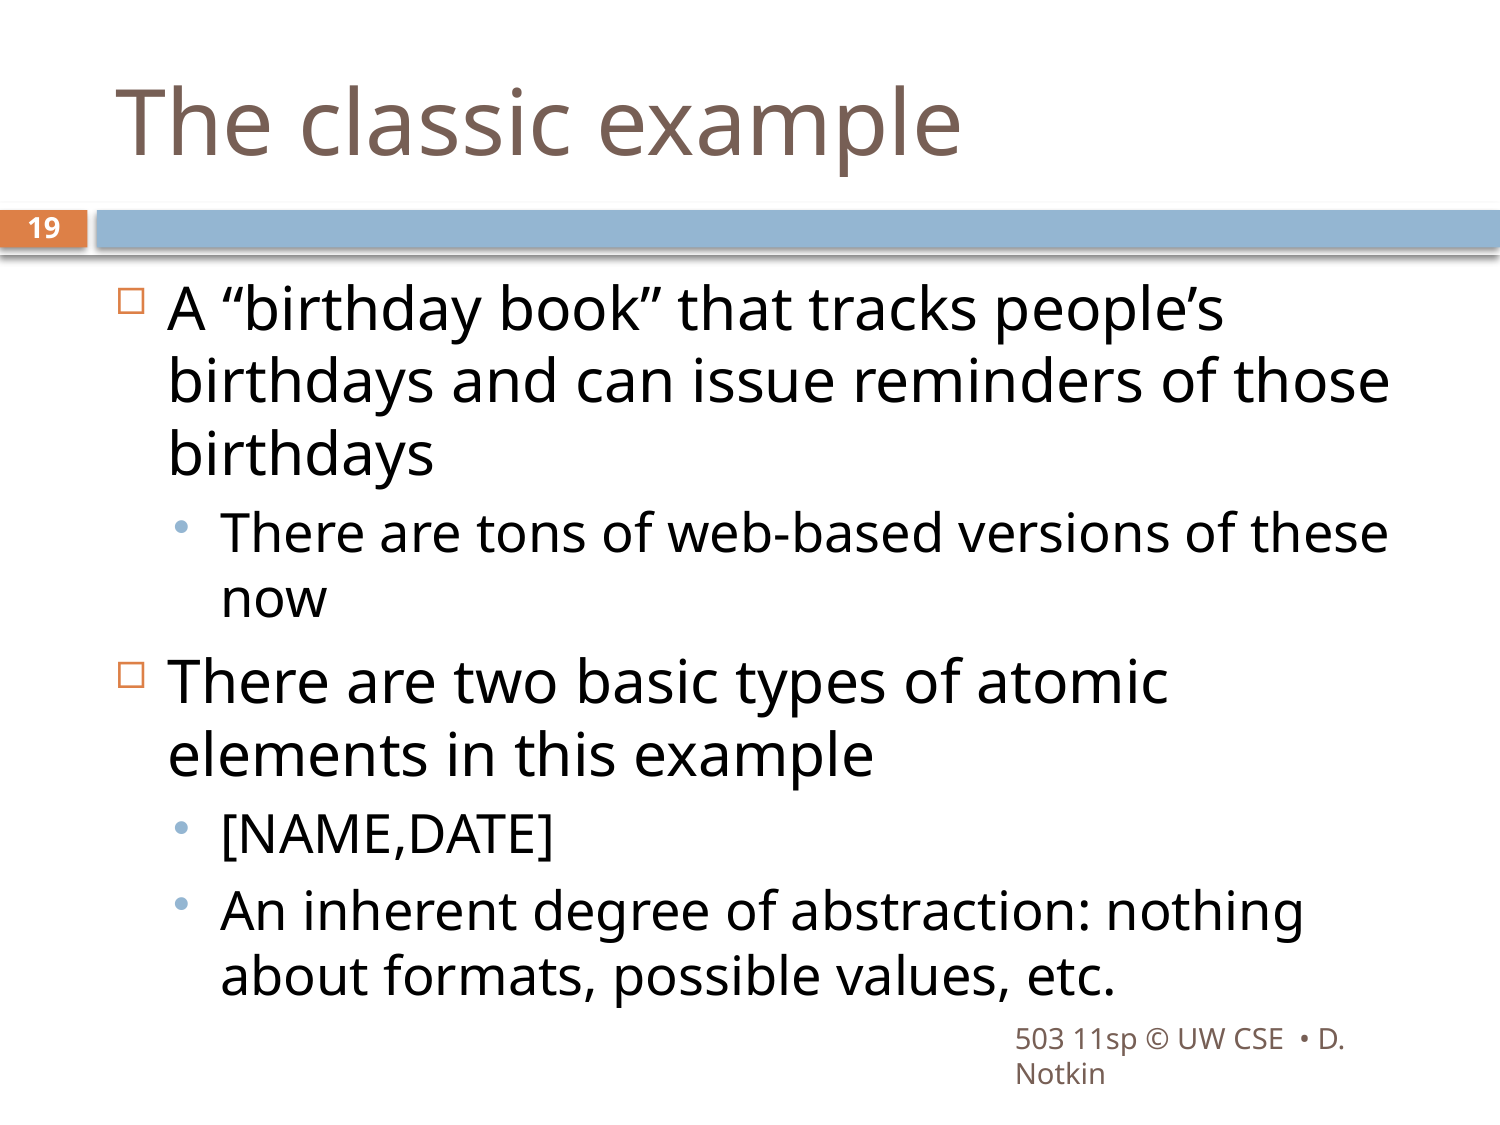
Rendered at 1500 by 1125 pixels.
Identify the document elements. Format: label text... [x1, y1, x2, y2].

slide_number 503 11sp © UW CSE • D. Notkin [999, 1025, 1438, 1085]
list A “birthday book” that tracks people’s birthdays and can issue reminders of those birthdays There are tons of web-based versions of these now There are two basic types of atomic elements in this example [NAME,DATE] An inherent degree of abstraction: nothing about formats, possible values, etc. [100, 262, 1438, 1005]
title The classic example [100, 37, 1438, 200]
slide_number 19 [0, 208, 88, 249]
